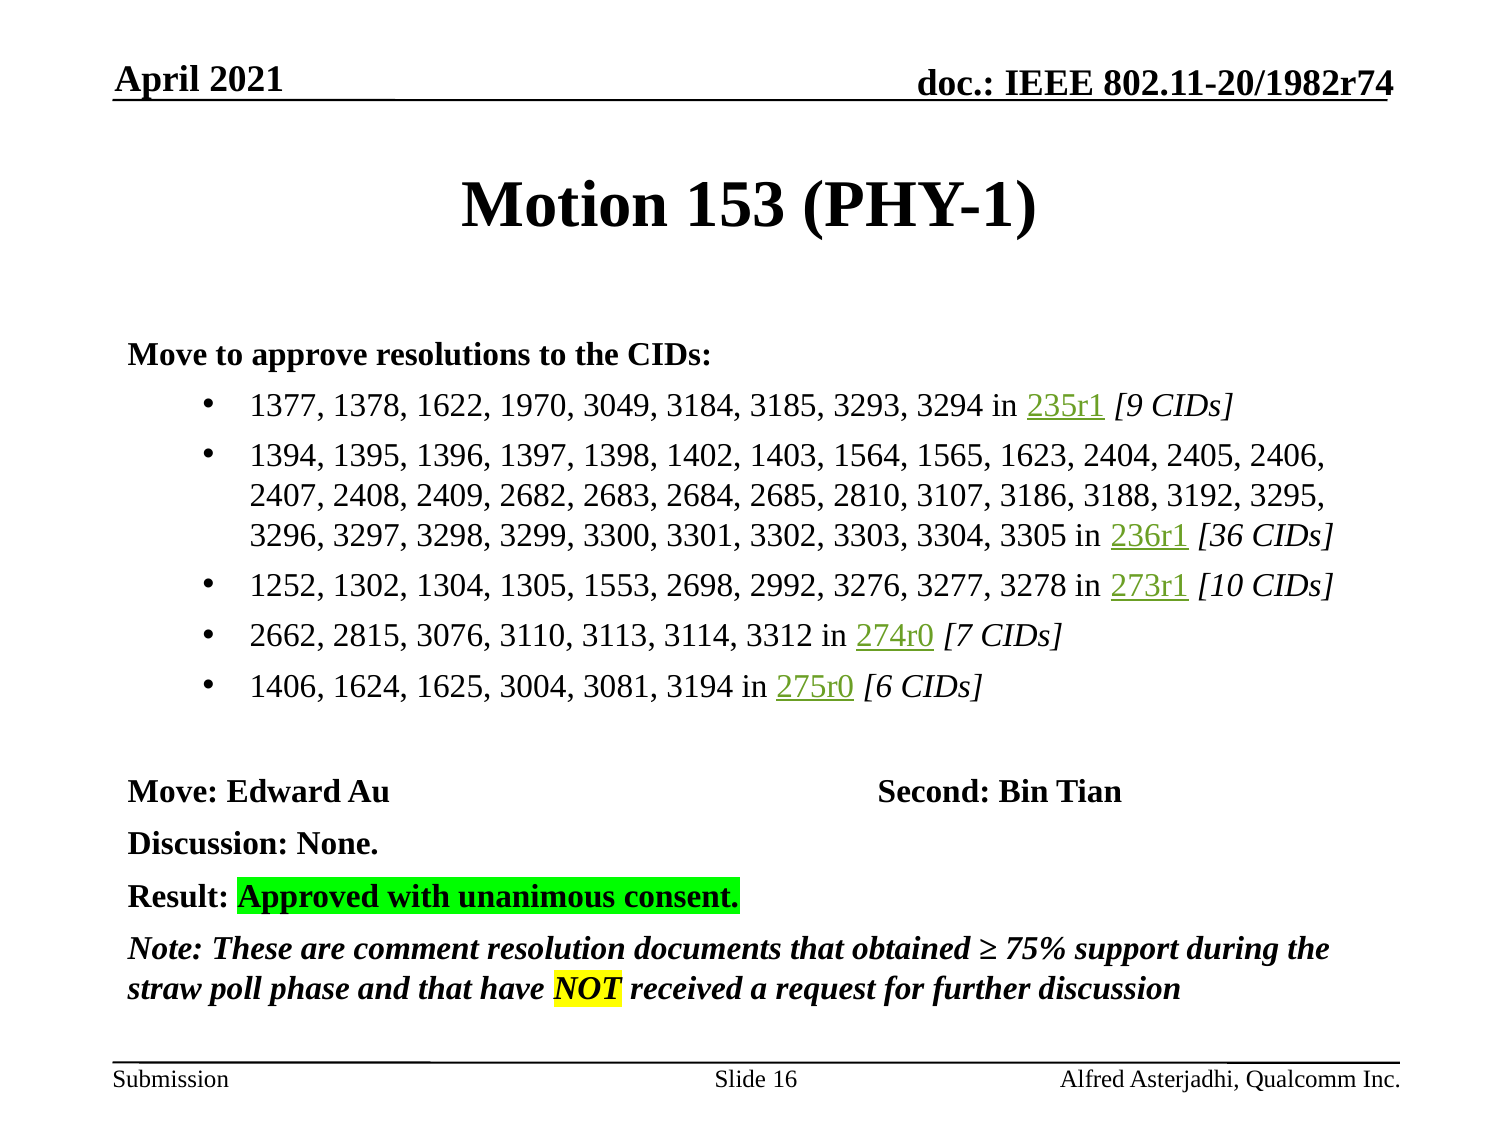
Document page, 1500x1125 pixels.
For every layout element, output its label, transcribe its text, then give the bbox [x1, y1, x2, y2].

title Motion 153 (PHY-1) [112, 112, 1388, 288]
slide_number Slide 16 [712, 1061, 800, 1123]
footer Alfred Asterjadhi, Qualcomm Inc. [878, 1061, 1402, 1093]
list Move to approve resolutions to the CIDs: 1377, 1378, 1622, 1970, 3049, 3184, 3185, 3293, 3294 in 235r1 [9 CIDs] 1394, 1395, 1396, 1397, 1398, 1402, 1403, 1564, 1565, 1623, 2404, 2405, 2406, 2407, 2408, 2409, 2682, 2683, 2684, 2685, 2810, 3107, 3186, 3188, 3192, 3295, 3296, 3297, 3298, 3299, 3300, 3301, 3302, 3303, 3304, 3305 in 236r1 [36 CIDs] 1252, 1302, 1304, 1305, 1553, 2698, 2992, 3276, 3277, 3278 in 273r1 [10 CIDs] 2662, 2815, 3076, 3110, 3113, 3114, 3312 in 274r0 [7 CIDs] 1406, 1624, 1625, 3004, 3081, 3194 in 275r0 [6 CIDs] Move: Edward Au Second: Bin Tian Discussion: None. Result: Approved with unanimous consent. Note: These are comment resolution documents that obtained ≥ 75% support during the straw poll phase and that have NOT received a request for further discussion [112, 324, 1388, 1063]
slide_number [114, 54, 423, 100]
